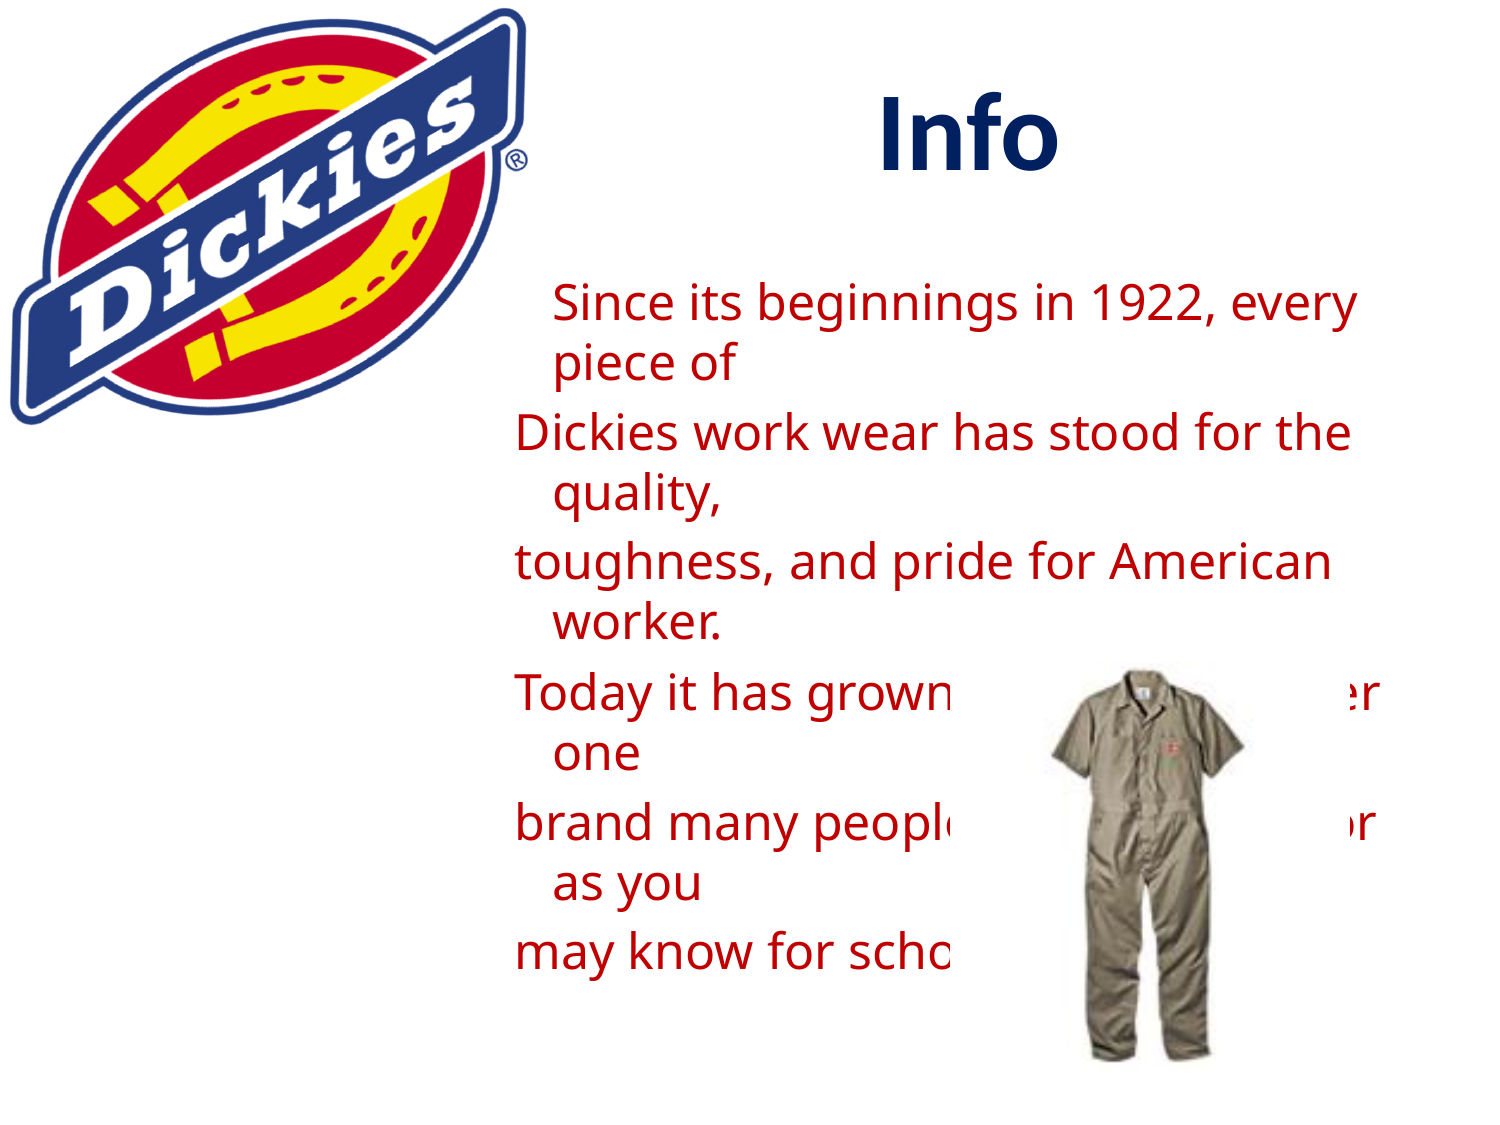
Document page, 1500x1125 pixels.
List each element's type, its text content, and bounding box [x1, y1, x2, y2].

picture [949, 662, 1351, 1073]
picture [0, 0, 635, 536]
list Since its beginnings in 1922, every piece of Dickies work wear has stood for the quality, toughness, and pride for American worker. Today it has grown to be the number one brand many people wear for work or as you may know for school. [47, 260, 1447, 1003]
text_box Info [861, 49, 1076, 200]
